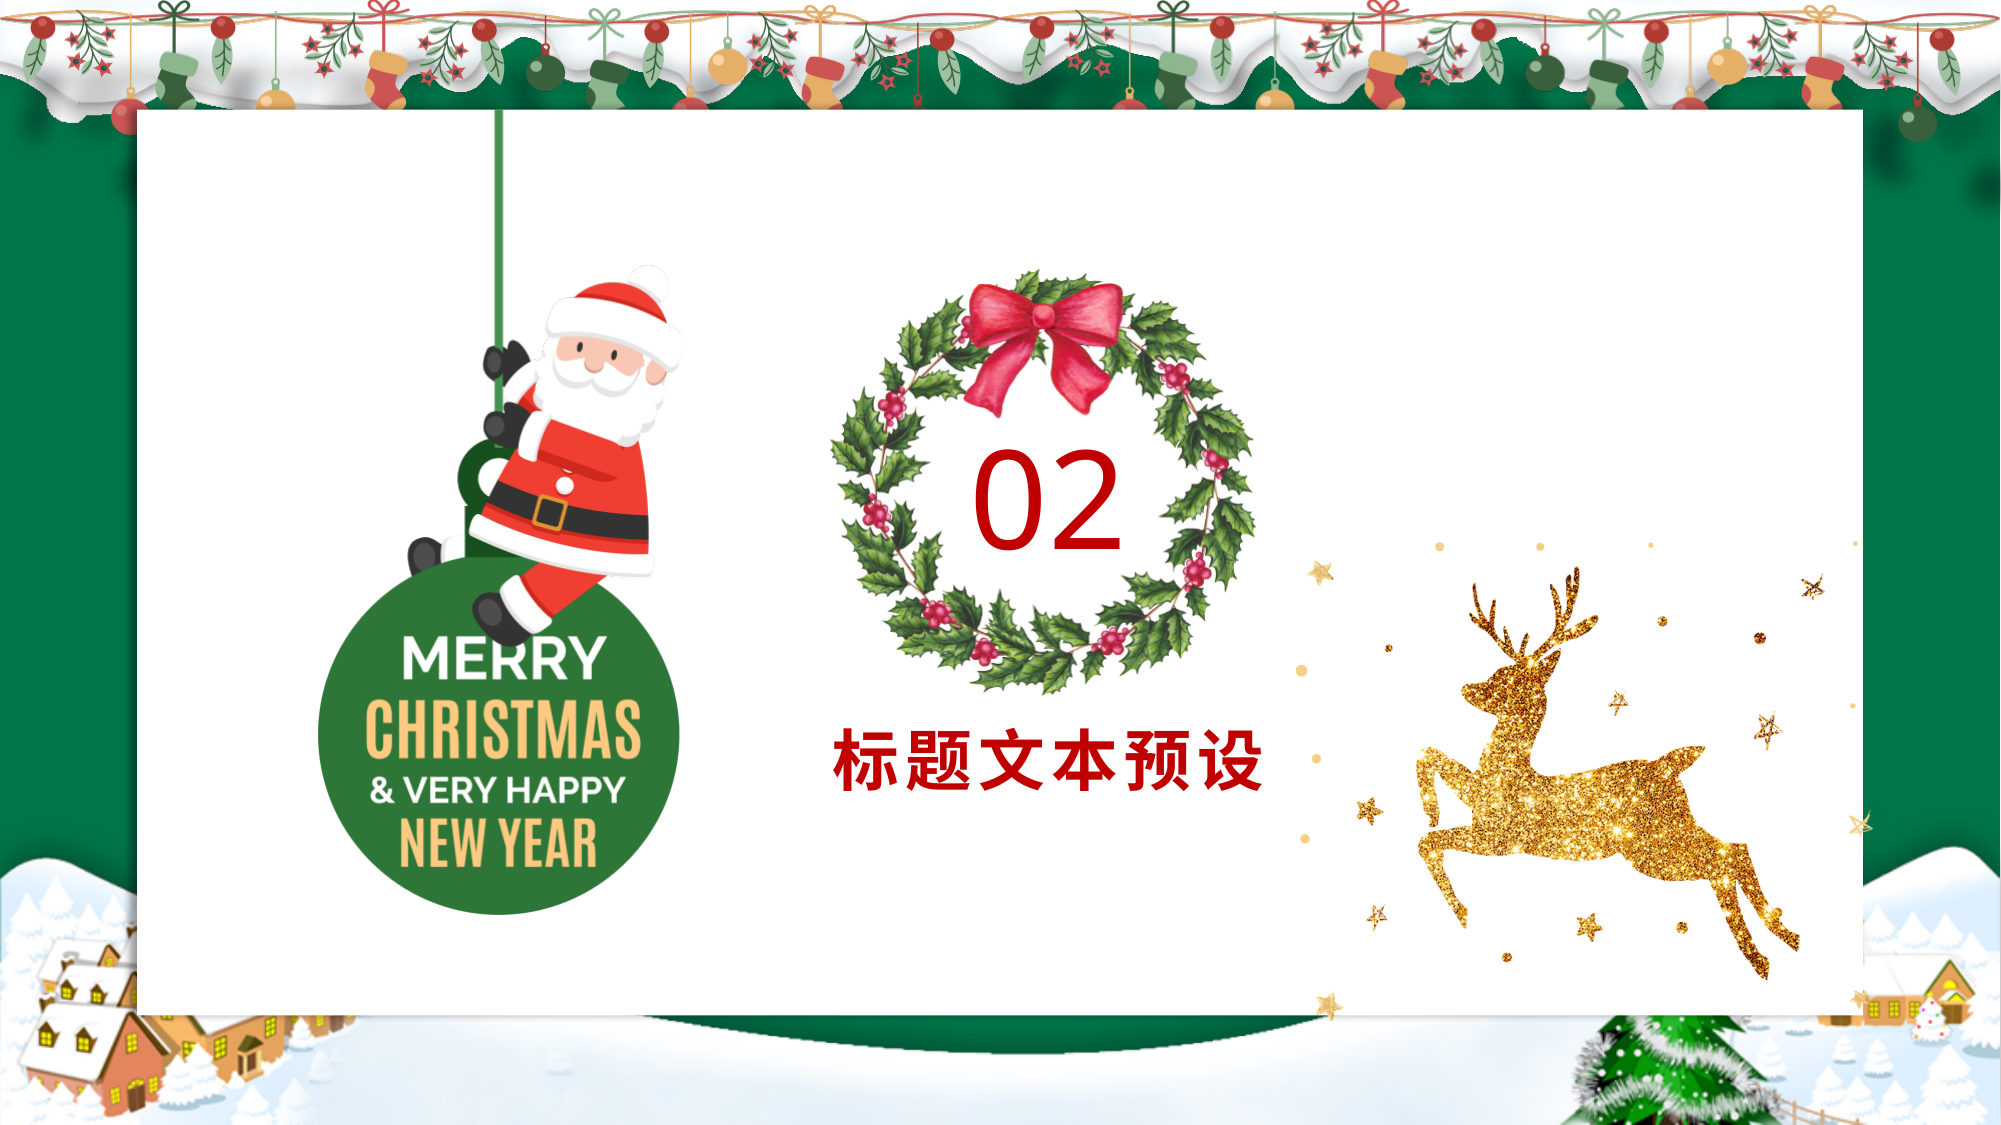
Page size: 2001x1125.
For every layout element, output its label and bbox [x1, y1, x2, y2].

text_box [812, 267, 1285, 808]
text_box [136, 109, 1864, 1016]
picture [0, 541, 2000, 1125]
picture [0, 0, 2000, 915]
